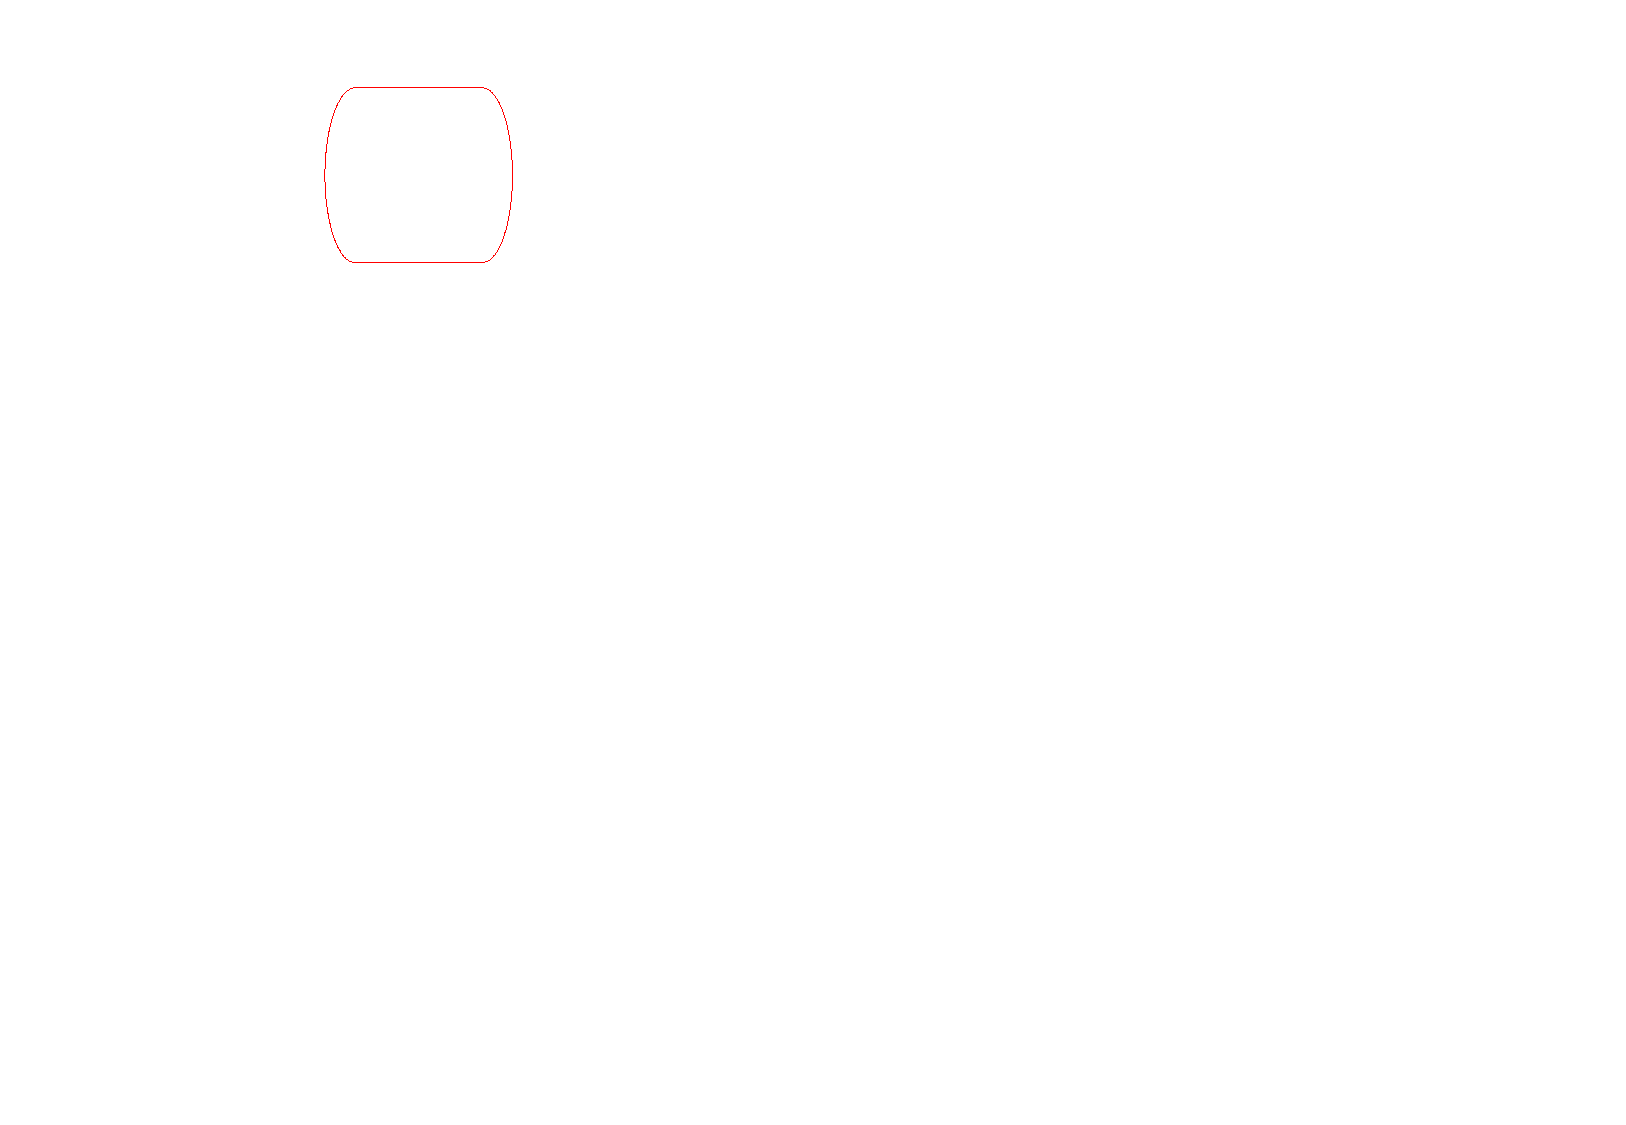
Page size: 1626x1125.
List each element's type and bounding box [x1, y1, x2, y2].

text_box [324, 87, 513, 263]
